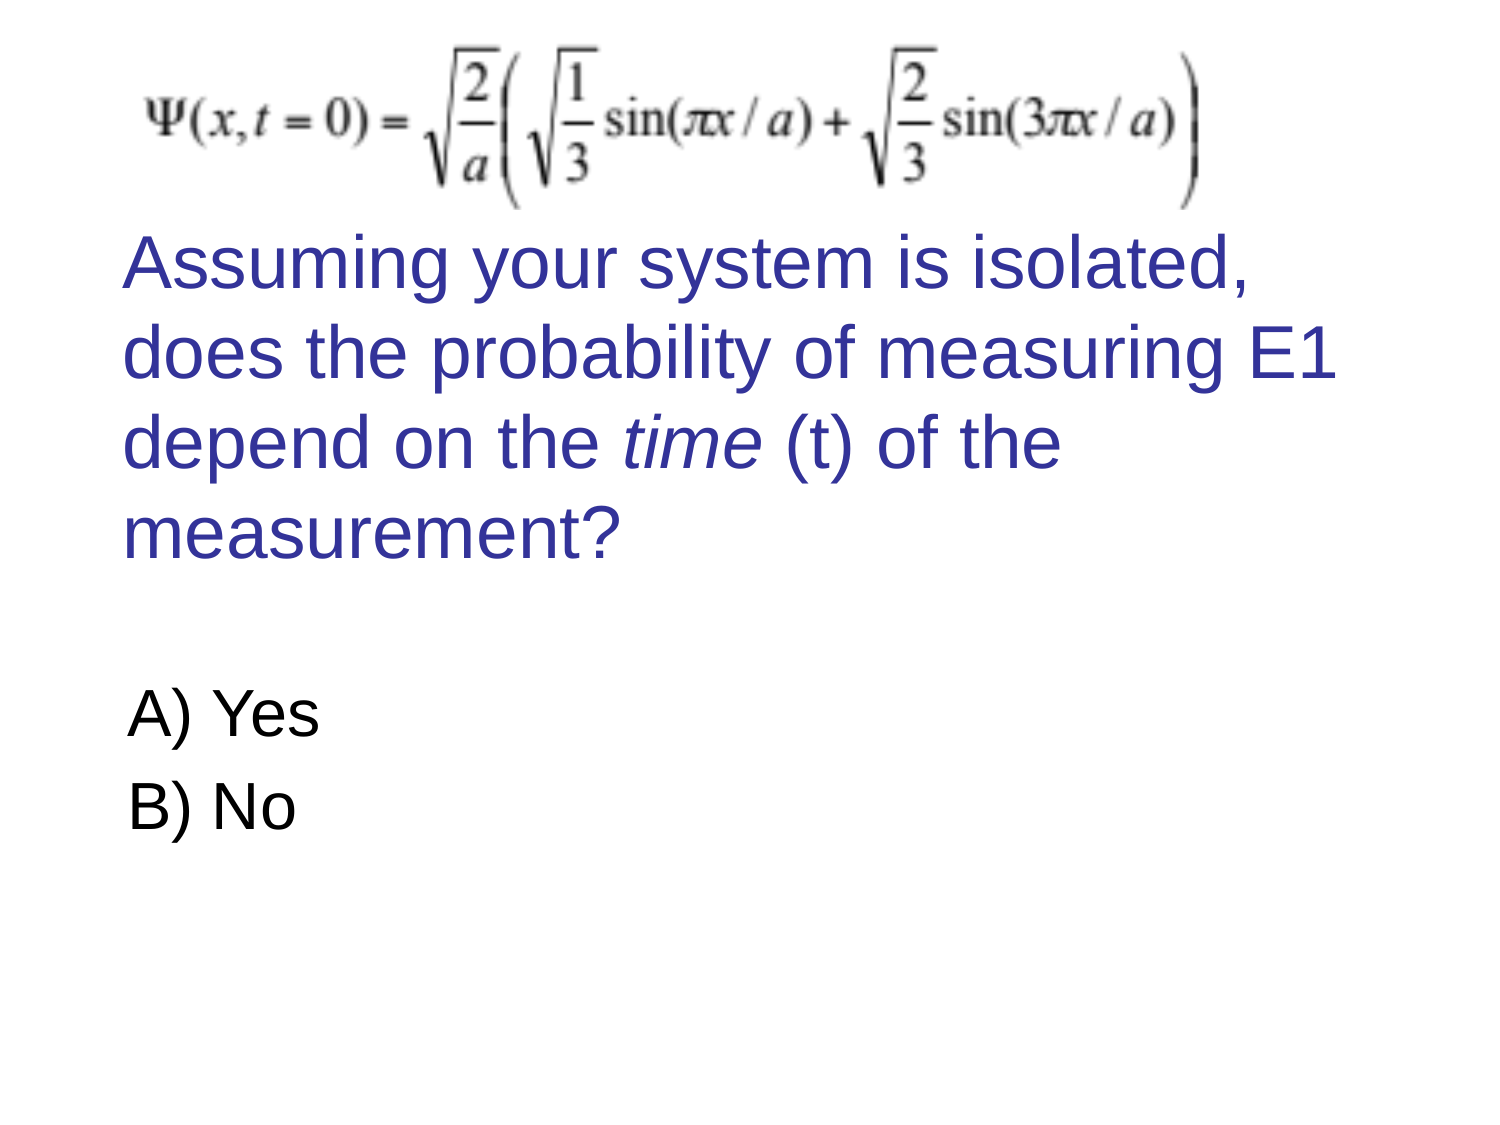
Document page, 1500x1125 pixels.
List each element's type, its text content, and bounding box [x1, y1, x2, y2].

title Assuming your system is isolated, does the probability of measuring E1 depend on the time (t) of the measurement? [107, 224, 1382, 474]
list Yes No [112, 662, 1388, 895]
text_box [137, 32, 1206, 210]
